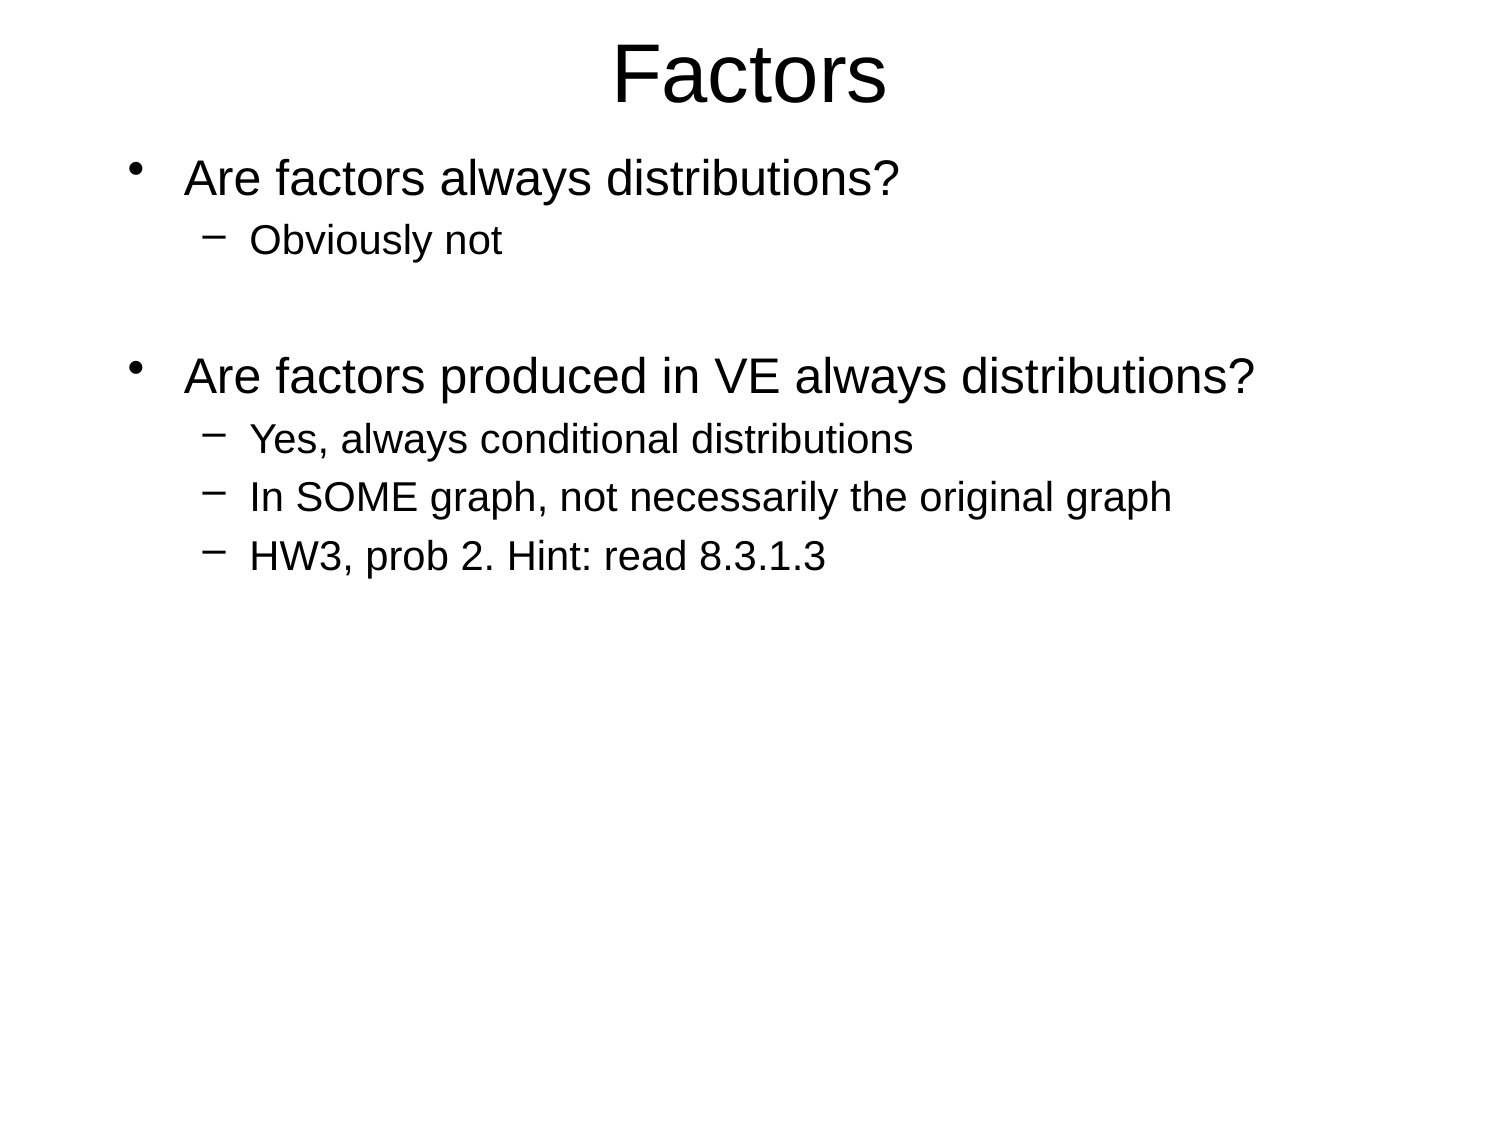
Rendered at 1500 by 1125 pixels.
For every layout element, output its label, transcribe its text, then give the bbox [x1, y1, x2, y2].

list Are factors always distributions? Obviously not Are factors produced in VE always distributions? Yes, always conditional distributions In SOME graph, not necessarily the original graph HW3, prob 2. Hint: read 8.3.1.3 [112, 137, 1388, 1001]
title Factors [112, 12, 1388, 126]
